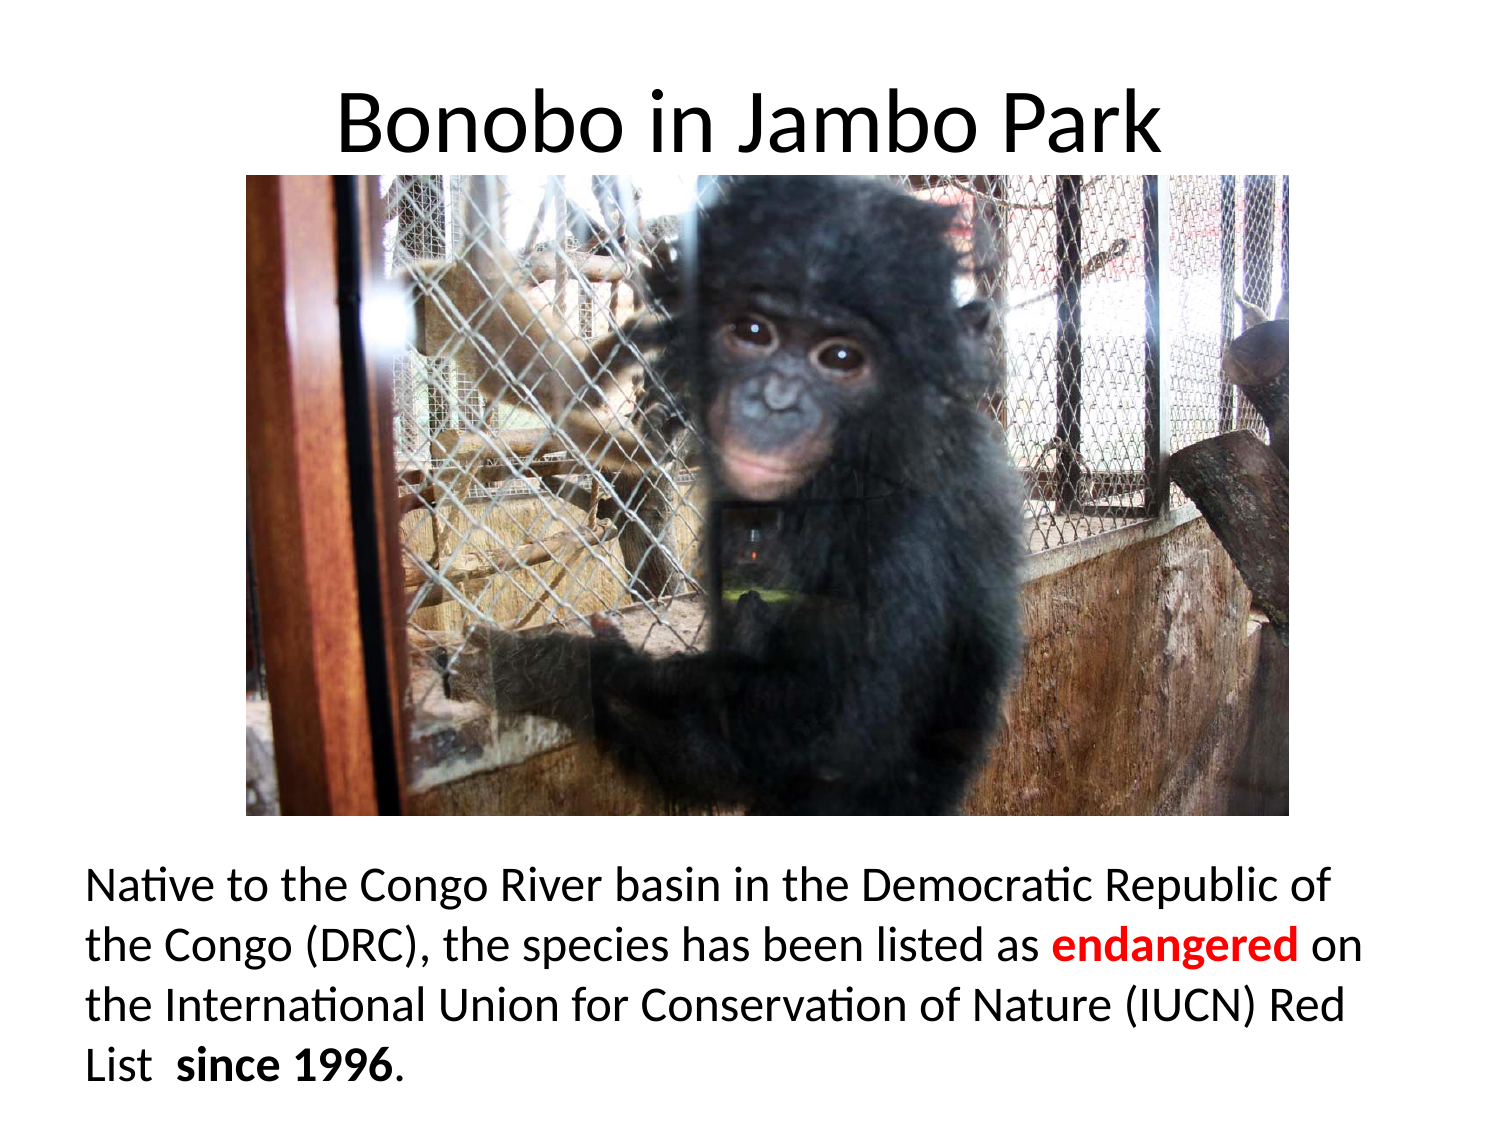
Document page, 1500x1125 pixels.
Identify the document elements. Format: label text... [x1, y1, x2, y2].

text_box Native to the Congo River basin in the Democratic Republic of the Congo (DRC), the species has been listed as endangered on the International Union for Conservation of Nature (IUCN) Red List since 1996. [70, 843, 1418, 1099]
title Bonobo in Jambo Park [75, 45, 1425, 188]
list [245, 175, 1290, 816]
